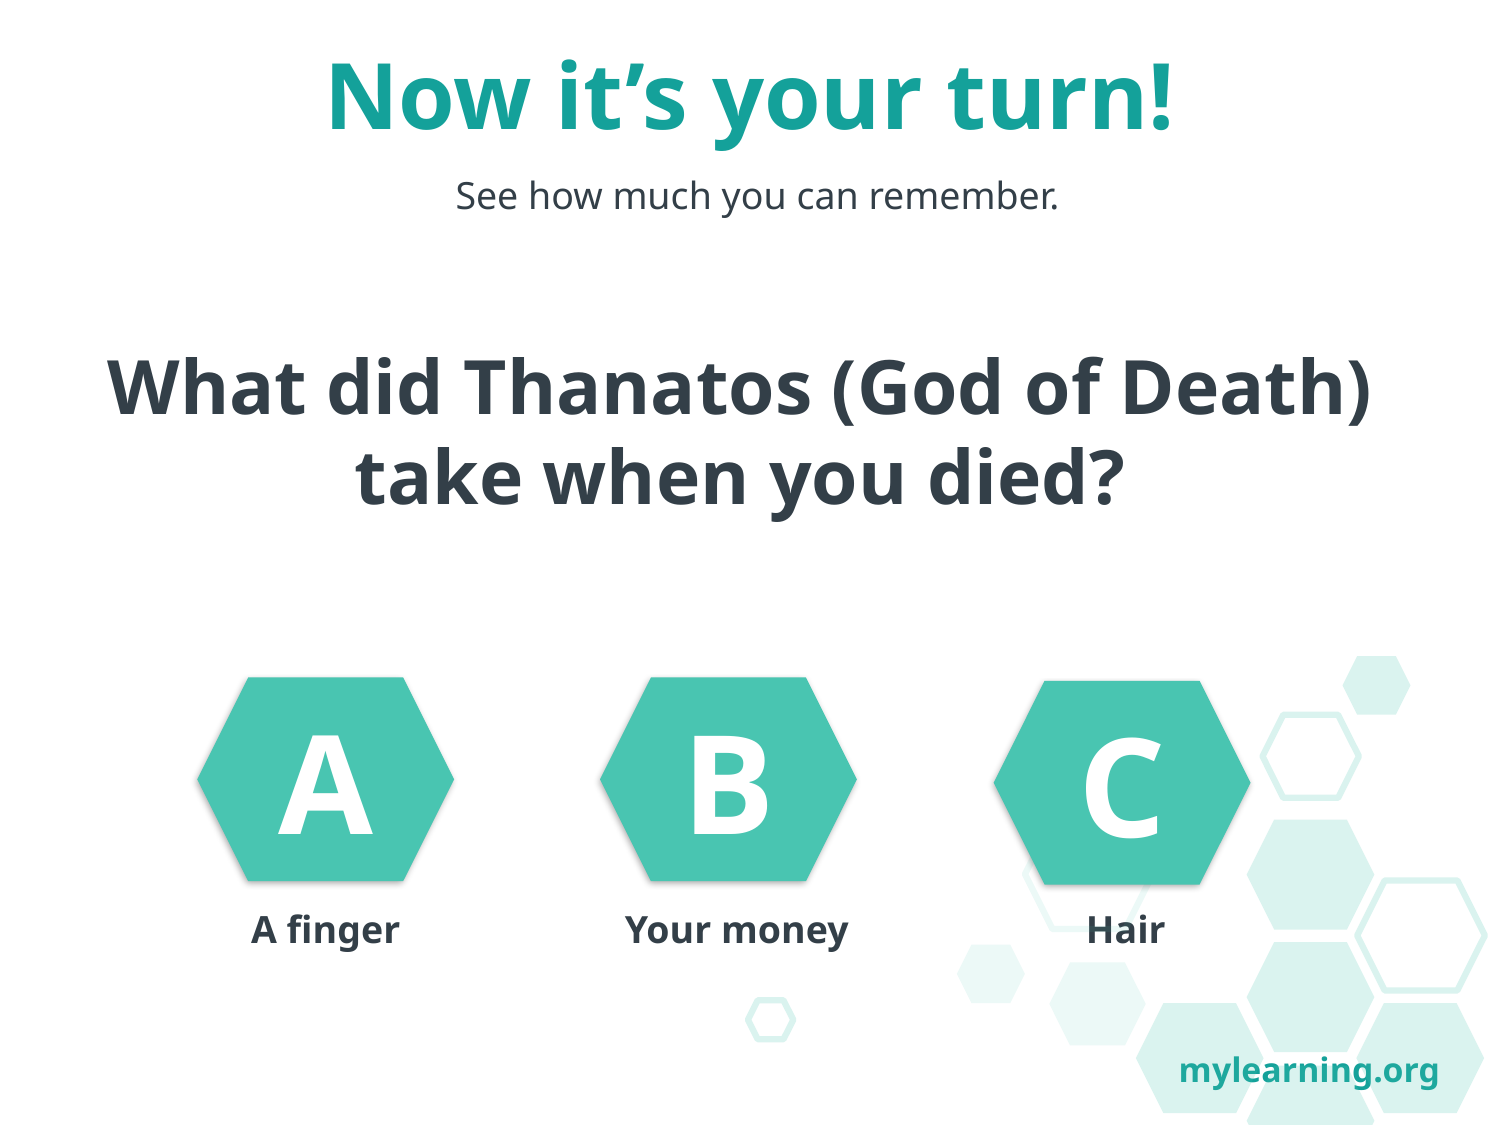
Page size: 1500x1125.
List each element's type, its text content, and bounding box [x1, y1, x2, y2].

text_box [747, 655, 1486, 1125]
text_box Your money [610, 898, 742, 959]
text_box B [599, 676, 742, 882]
text_box See how much you can remember. [16, 164, 1500, 224]
text_box A finger [236, 898, 416, 959]
text_box Now it’s your turn! [0, 37, 1500, 148]
text_box A [196, 676, 455, 882]
text_box What did Thanatos (God of Death) take when you died? [7, 331, 1492, 527]
